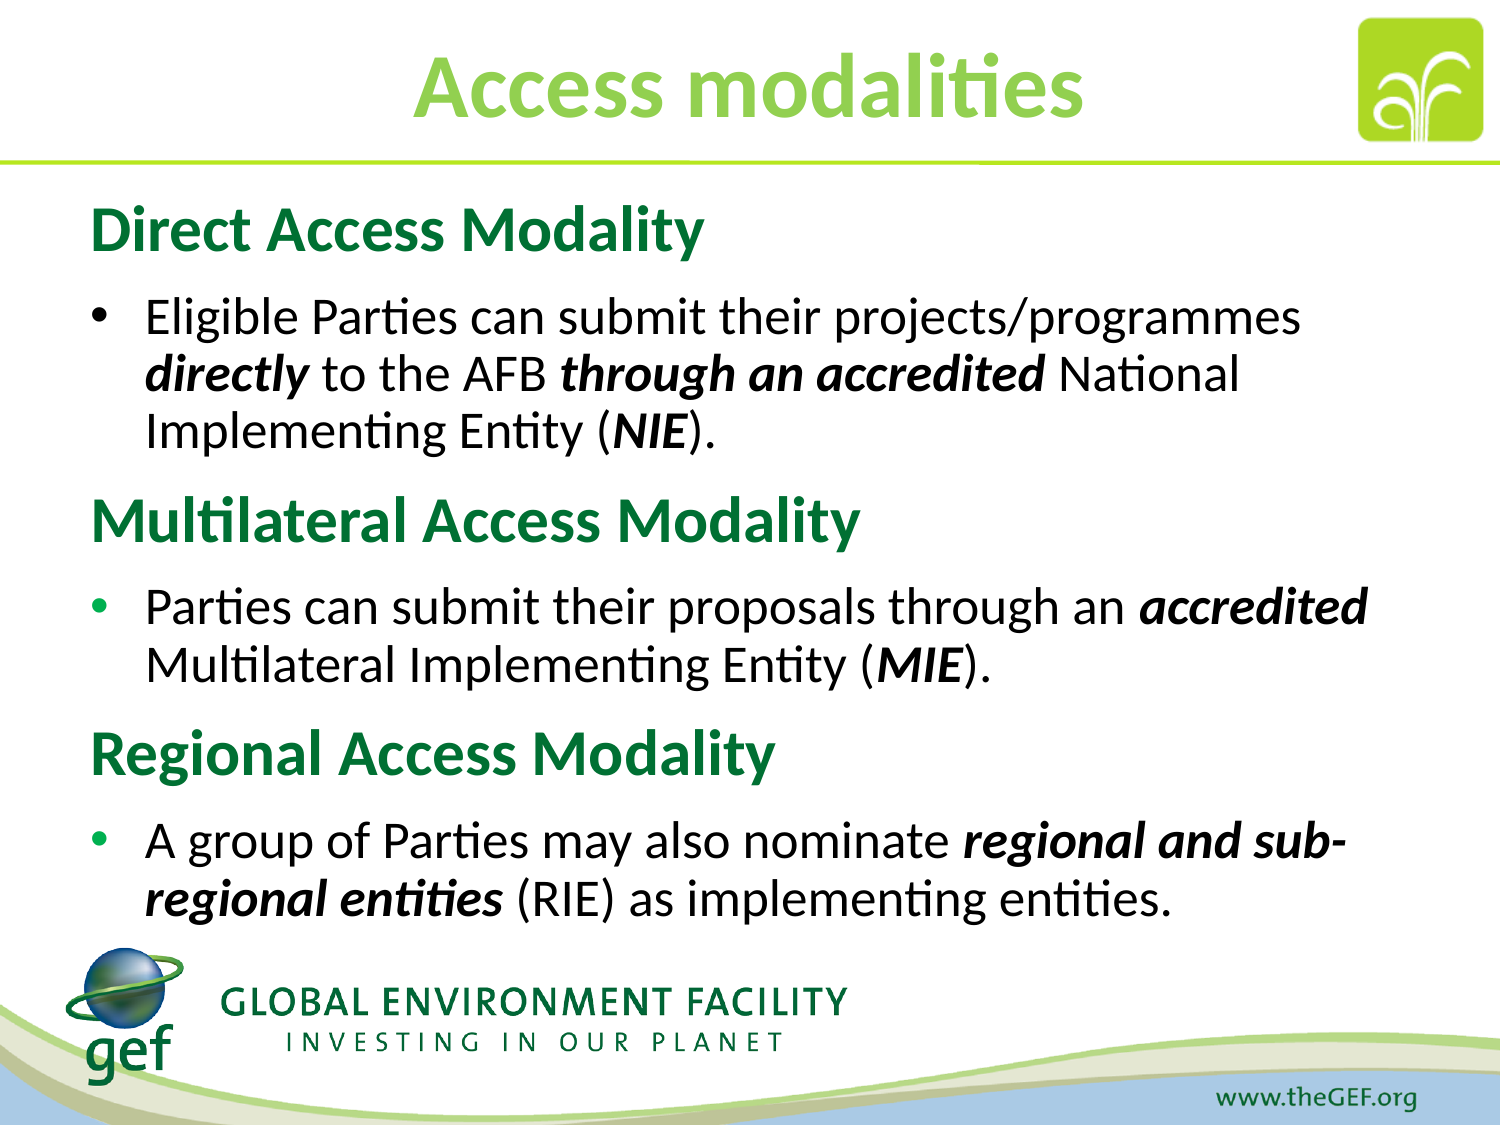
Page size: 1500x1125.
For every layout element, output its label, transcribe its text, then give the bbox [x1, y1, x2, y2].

list Direct Access Modality Eligible Parties can submit their projects/programmes directly to the AFB through an accredited National Implementing Entity (NIE). Multilateral Access Modality Parties can submit their proposals through an accredited Multilateral Implementing Entity (MIE). Regional Access Modality A group of Parties may also nominate regional and sub-regional entities (RIE) as implementing entities. [74, 187, 1426, 938]
title Access modalities [74, 0, 1322, 160]
picture [0, 920, 1500, 1125]
picture [1324, 0, 1500, 156]
